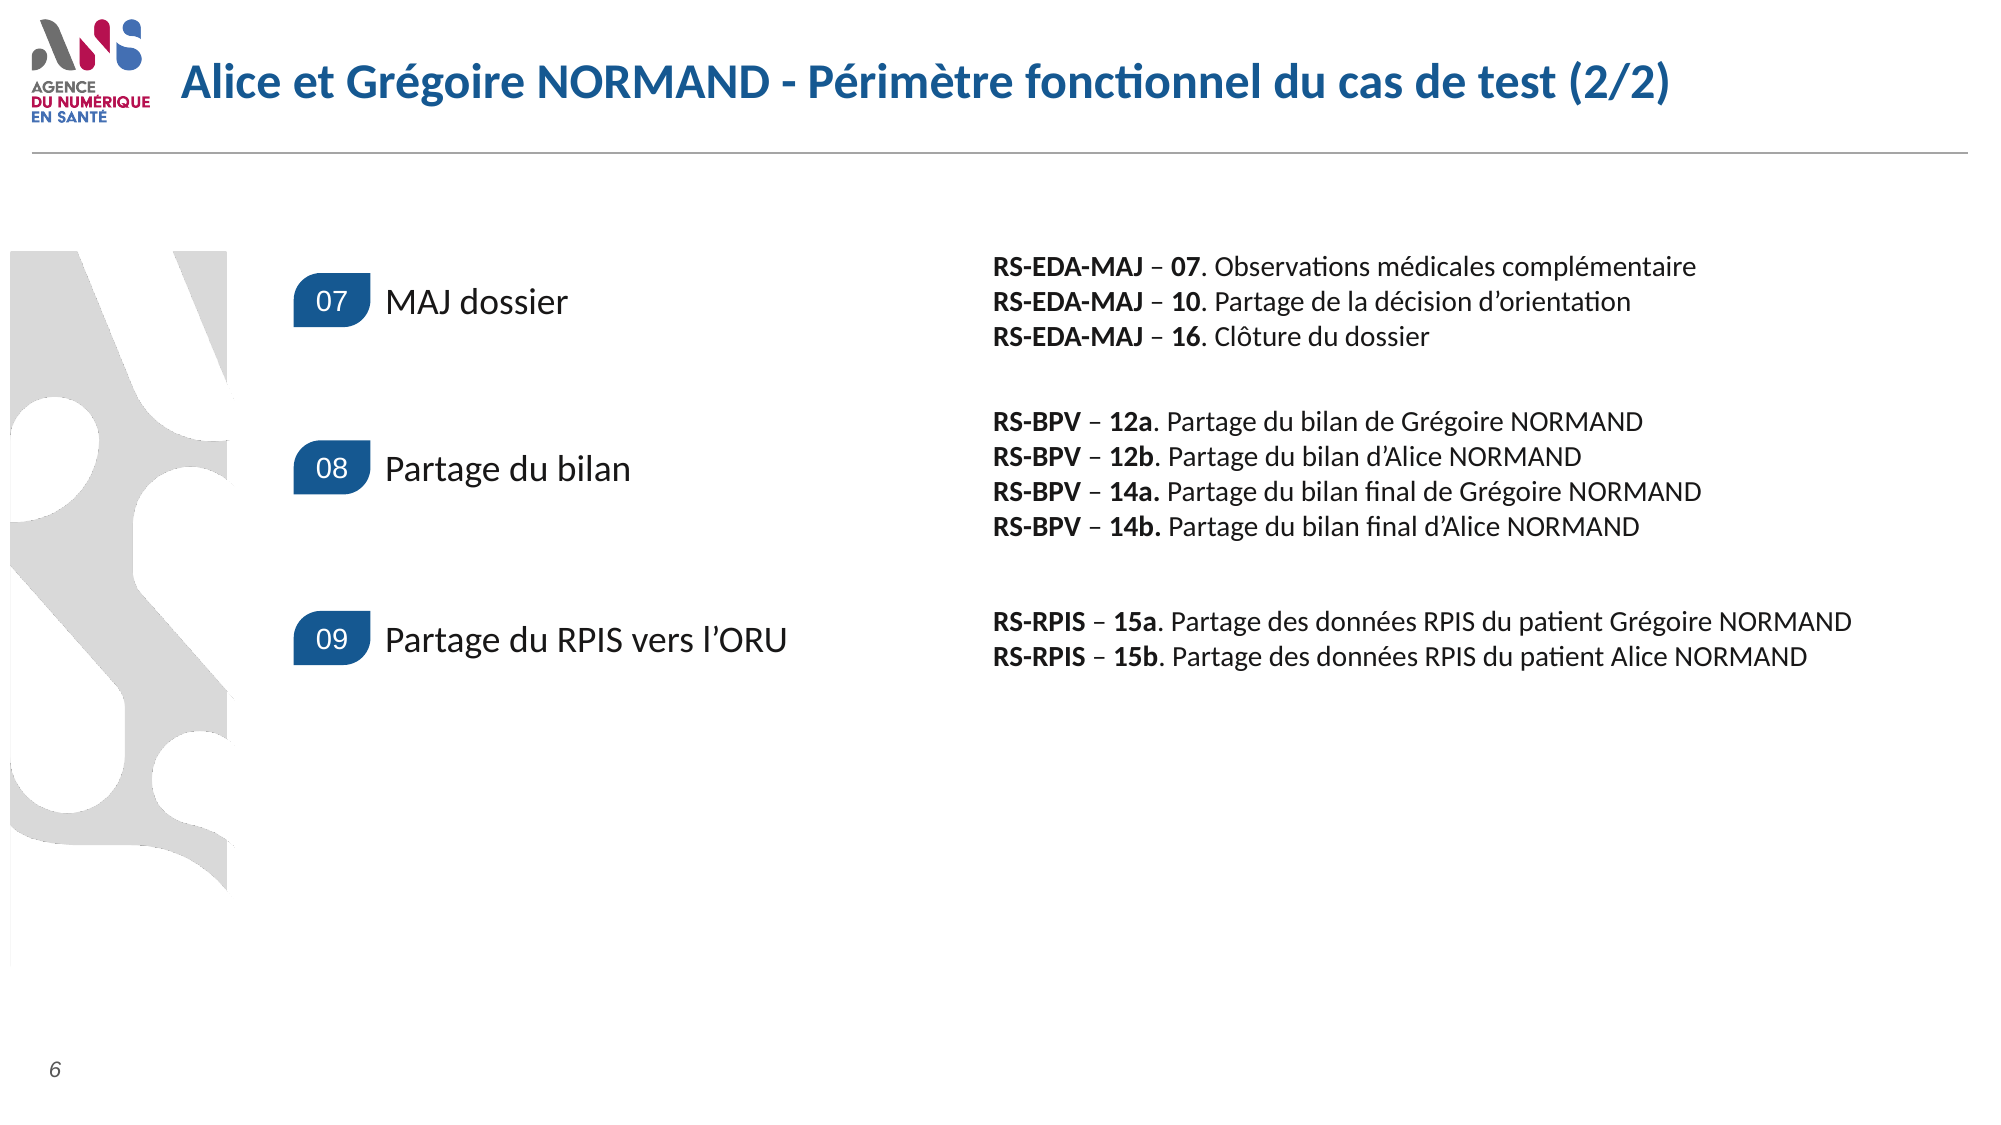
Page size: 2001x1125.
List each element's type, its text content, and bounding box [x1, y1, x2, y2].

text_box MAJ dossier [370, 269, 931, 330]
text_box 08 [293, 440, 371, 495]
picture [31, 19, 150, 123]
text_box 09 [293, 610, 371, 666]
text_box Partage du RPIS vers l’ORU [370, 607, 931, 668]
text_box 07 [293, 273, 371, 328]
text_box RS-RPIS – 15a. Partage des données RPIS du patient Grégoire NORMAND RS-RPIS – 15b. Partage des données RPIS du patient Alice NORMAND [981, 595, 1878, 680]
text_box RS-BPV – 12a. Partage du bilan de Grégoire NORMAND RS-BPV – 12b. Partage du bilan d’Alice NORMAND RS-BPV – 14a. Partage du bilan final de Grégoire NORMAND RS-BPV – 14b. Partage du bilan final d’Alice NORMAND [981, 394, 1976, 550]
text_box RS-EDA-MAJ – 07. Observations médicales complémentaire RS-EDA-MAJ – 10. Partage de la décision d’orientation RS-EDA-MAJ – 16. Clôture du dossier [981, 239, 1764, 360]
picture [2, 250, 235, 972]
slide_number 6 [23, 1038, 87, 1099]
text_box Partage du bilan [370, 437, 931, 497]
title Alice et Grégoire NORMAND - Périmètre fonctionnel du cas de test (2/2) [180, 19, 1945, 138]
